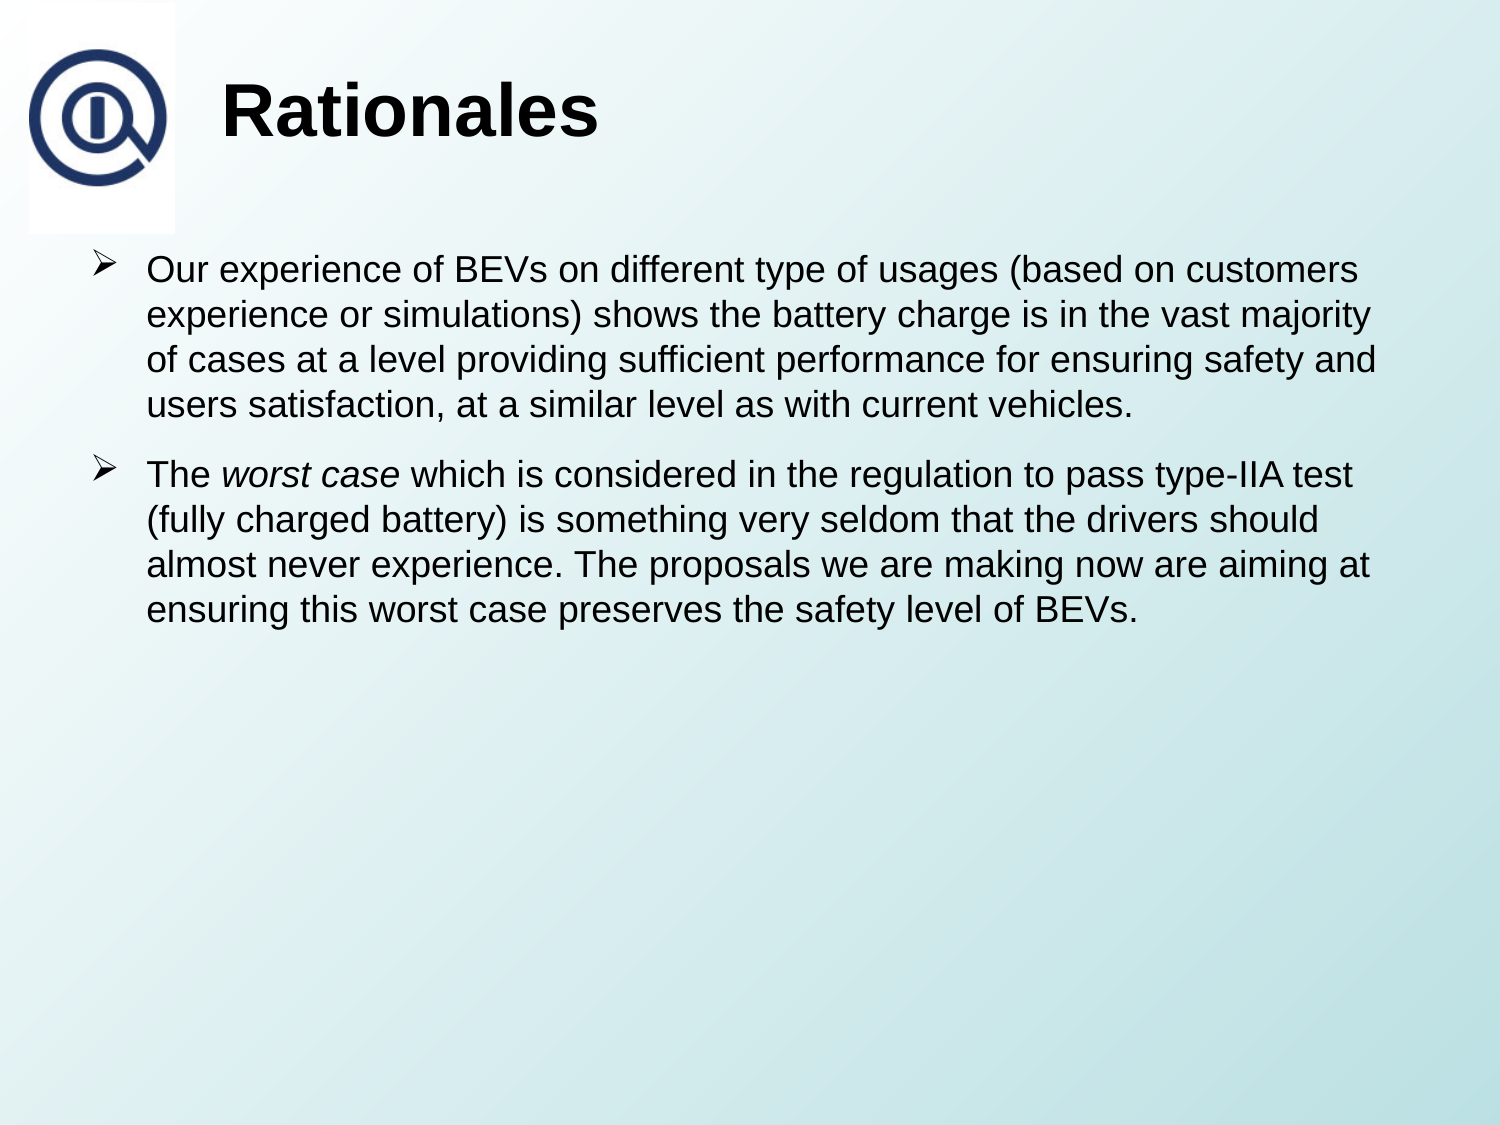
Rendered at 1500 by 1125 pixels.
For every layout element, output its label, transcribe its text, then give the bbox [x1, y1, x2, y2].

list Our experience of BEVs on different type of usages (based on customers experience or simulations) shows the battery charge is in the vast majority of cases at a level providing sufficient performance for ensuring safety and users satisfaction, at a similar level as with current vehicles. The worst case which is considered in the regulation to pass type-IIA test (fully charged battery) is something very seldom that the drivers should almost never experience. The proposals we are making now are aiming at ensuring this worst case preserves the safety level of BEVs. [74, 237, 1426, 1088]
picture [29, 3, 175, 234]
title Rationales [206, 54, 1380, 237]
